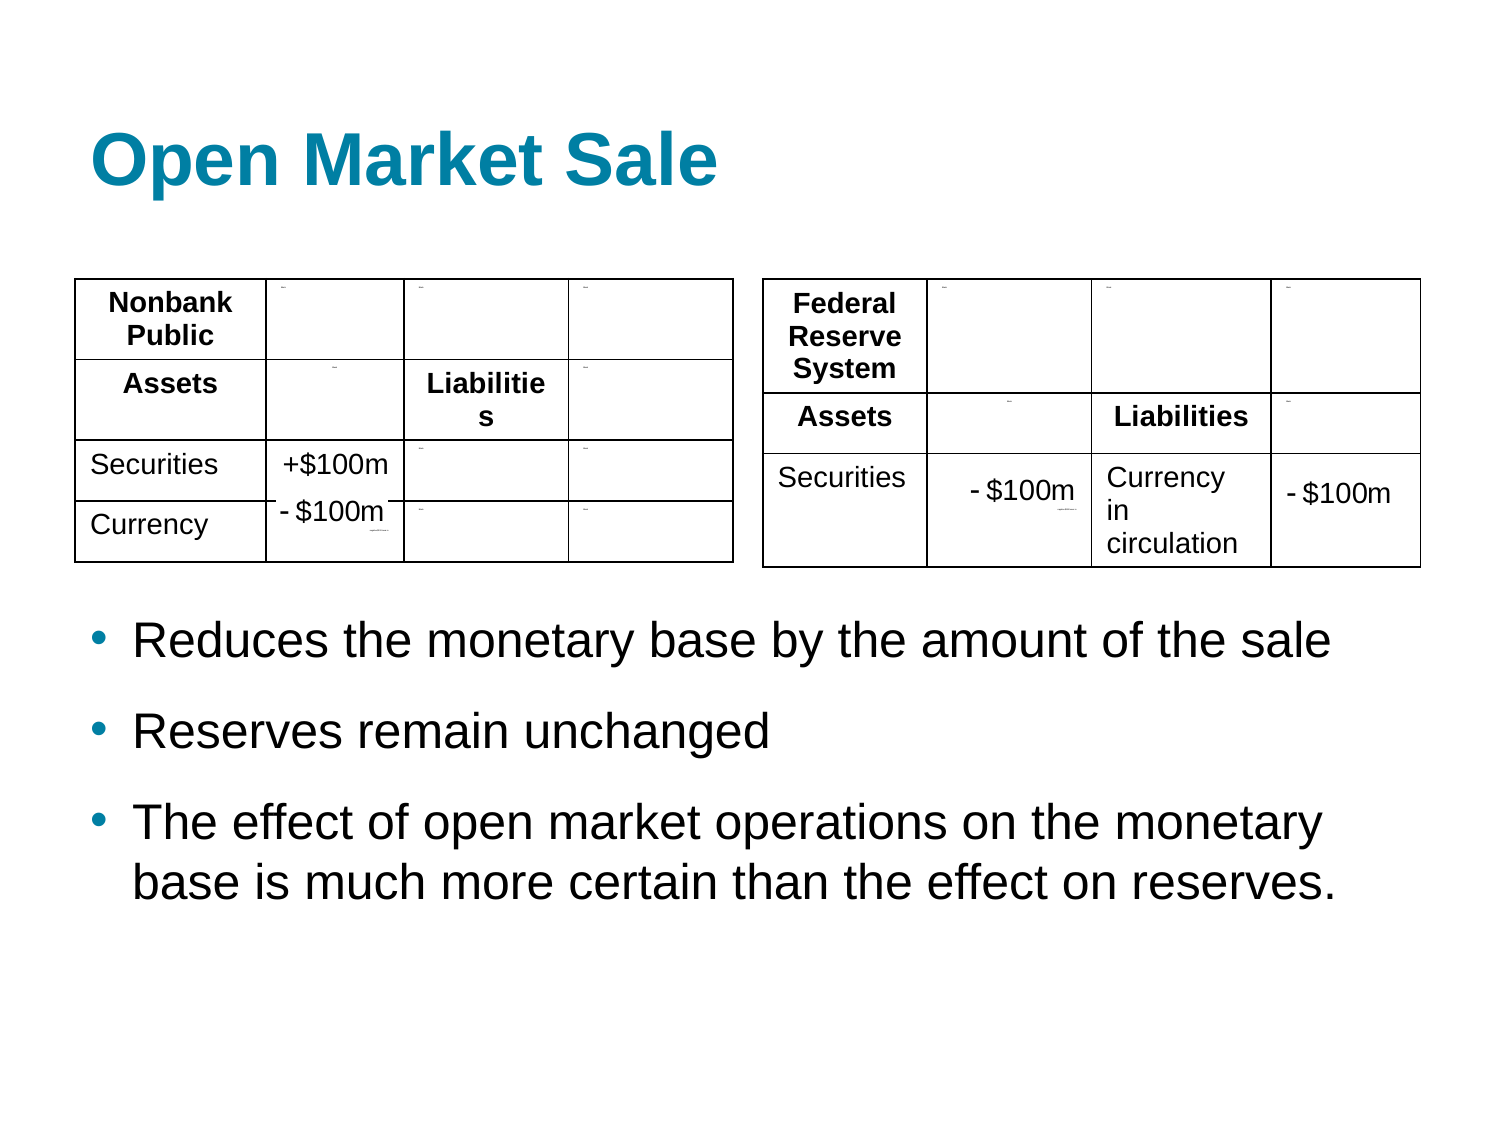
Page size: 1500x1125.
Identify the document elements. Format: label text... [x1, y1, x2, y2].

table_cell Securities [76, 441, 265, 500]
table_cell Blank [405, 502, 568, 561]
title Open Market Sale [75, 35, 1454, 216]
list Reduces the monetary base by the amount of the sale Reserves remain unchanged The effect of open market operations on the monetary base is much more certain than the effect on reserves. [75, 592, 1425, 937]
table_cell Blank [569, 360, 732, 439]
table_cell Securities [764, 454, 926, 566]
table_cell Blank [569, 441, 732, 500]
table_header Federal Reserve System [764, 280, 926, 392]
table_cell Liabilities [1092, 394, 1270, 453]
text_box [275, 493, 389, 530]
table_header Nonbank Public [76, 280, 265, 359]
table_header Blank [569, 280, 732, 359]
table_cell negative $100 lower m [267, 502, 403, 561]
table_cell Blank [267, 360, 403, 439]
table_cell Assets [76, 360, 265, 439]
table_cell Currency in circulation [1092, 454, 1270, 566]
table_cell negative $100 lower m [928, 454, 1091, 566]
table_header Blank [928, 280, 1091, 392]
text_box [966, 472, 1080, 509]
table_header Blank [405, 280, 568, 359]
table_cell Blank [928, 394, 1091, 453]
table_header Blank [1272, 280, 1420, 392]
table_cell negative $100 lower m [1272, 454, 1420, 566]
table_cell Currency [76, 502, 265, 561]
table_cell Blank [1272, 394, 1420, 453]
table_cell Assets [764, 394, 926, 453]
table_header Blank [267, 280, 403, 359]
table_cell Blank [569, 502, 732, 561]
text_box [1282, 475, 1396, 512]
table_header Blank [1092, 280, 1270, 392]
table_cell Liabilities [405, 360, 568, 439]
table_cell Blank [405, 441, 568, 500]
table_cell +$100m [267, 441, 403, 500]
